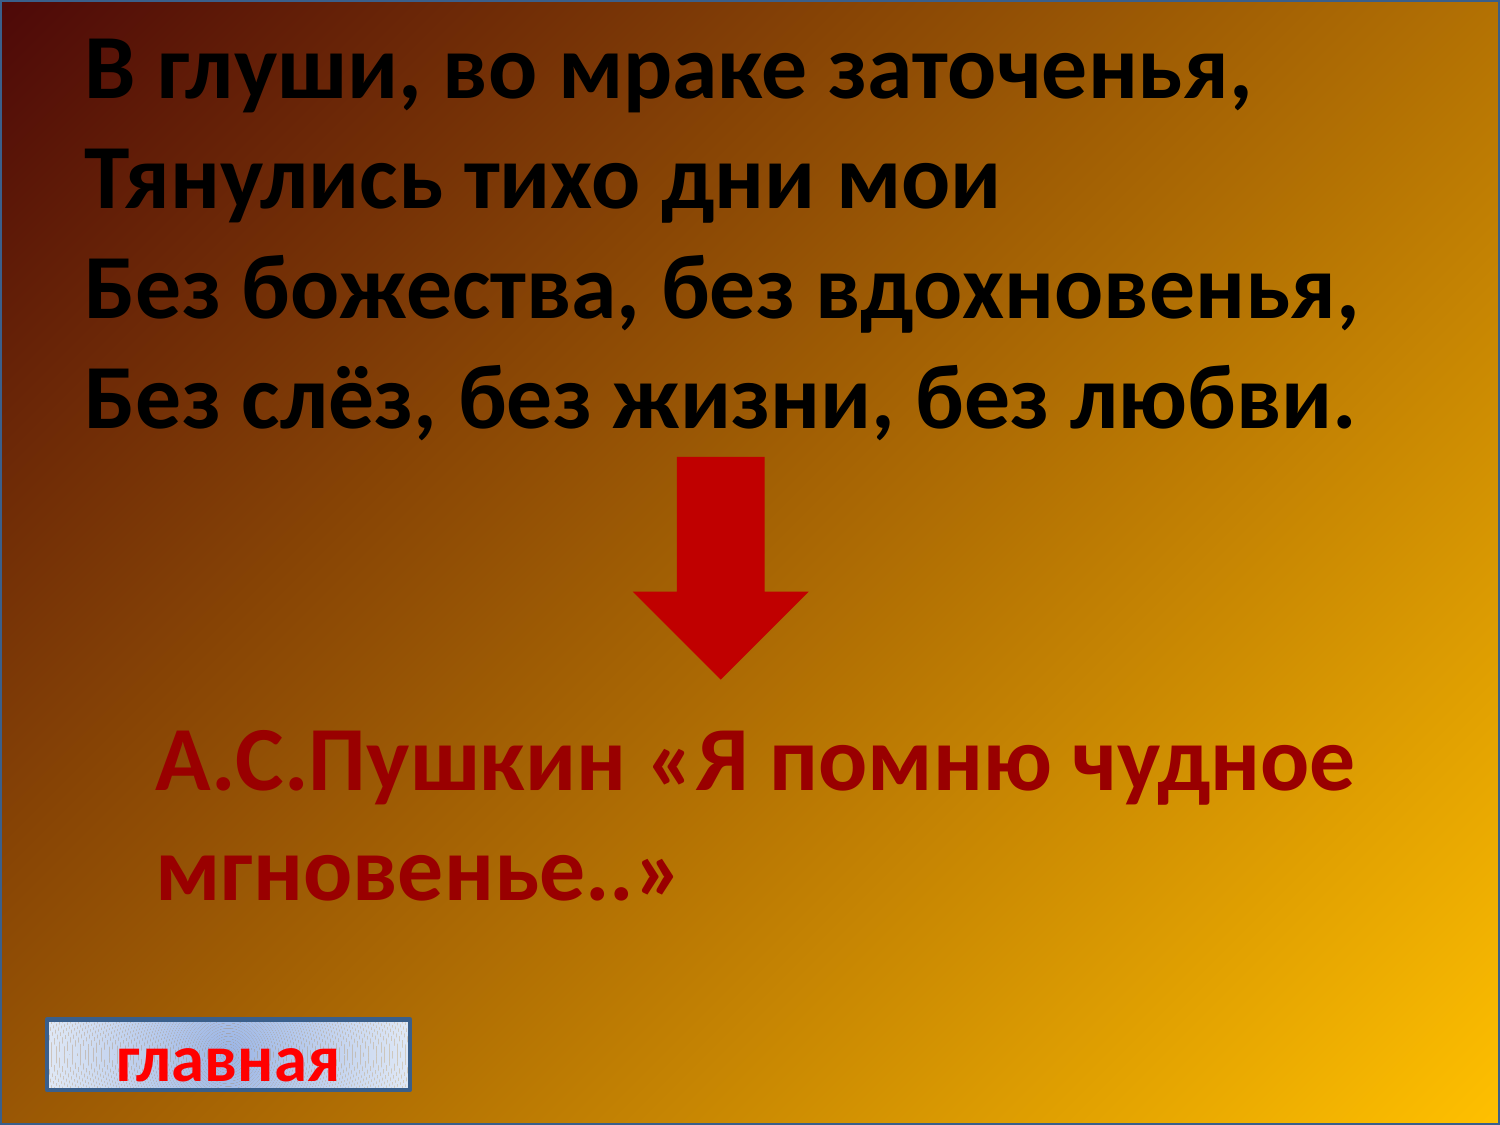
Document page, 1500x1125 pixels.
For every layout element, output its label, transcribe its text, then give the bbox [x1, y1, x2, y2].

text_box В глуши, во мраке заточенья, Тянулись тихо дни мои Без божества, без вдохновенья, Без слёз, без жизни, без любви. [70, 0, 1418, 565]
text_box [0, 0, 1500, 1125]
text_box главная [45, 1017, 412, 1092]
text_box А.С.Пушкин «Я помню чудное мгновенье..» [140, 691, 1442, 926]
text_box [630, 454, 811, 682]
